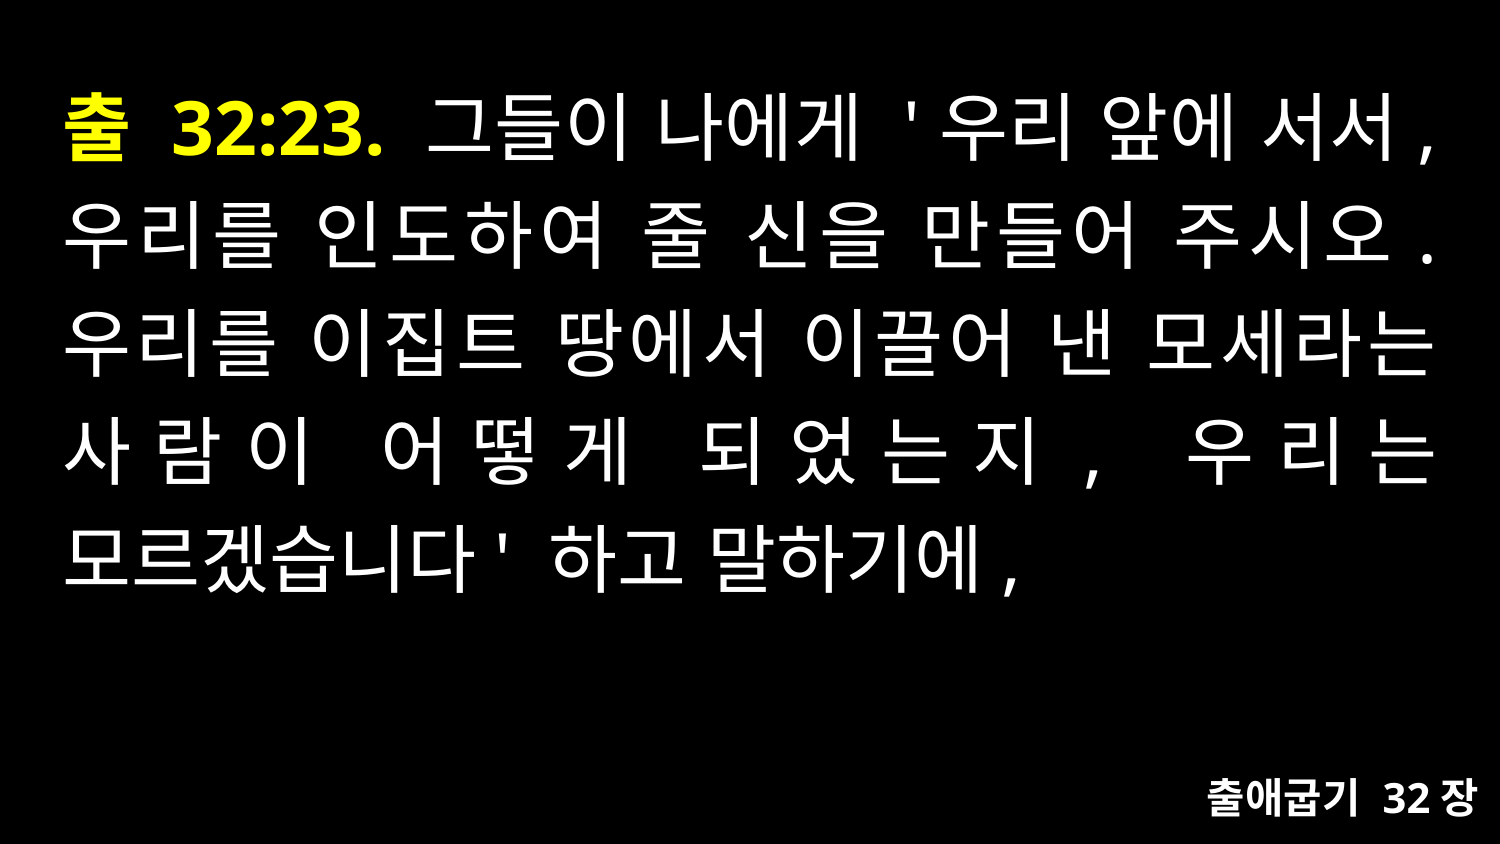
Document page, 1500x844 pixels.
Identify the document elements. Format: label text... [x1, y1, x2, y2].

subtitle 출애굽기 32장 [916, 770, 1500, 844]
title 출 32:23. 그들이 나에게 '우리 앞에 서서, 우리를 인도하여 줄 신을 만들어 주시오. 우리를 이집트 땅에서 이끌어 낸 모세라는 사람이 어떻게 되었는지, 우리는 모르겠습니다' 하고 말하기에, [0, 0, 1500, 844]
